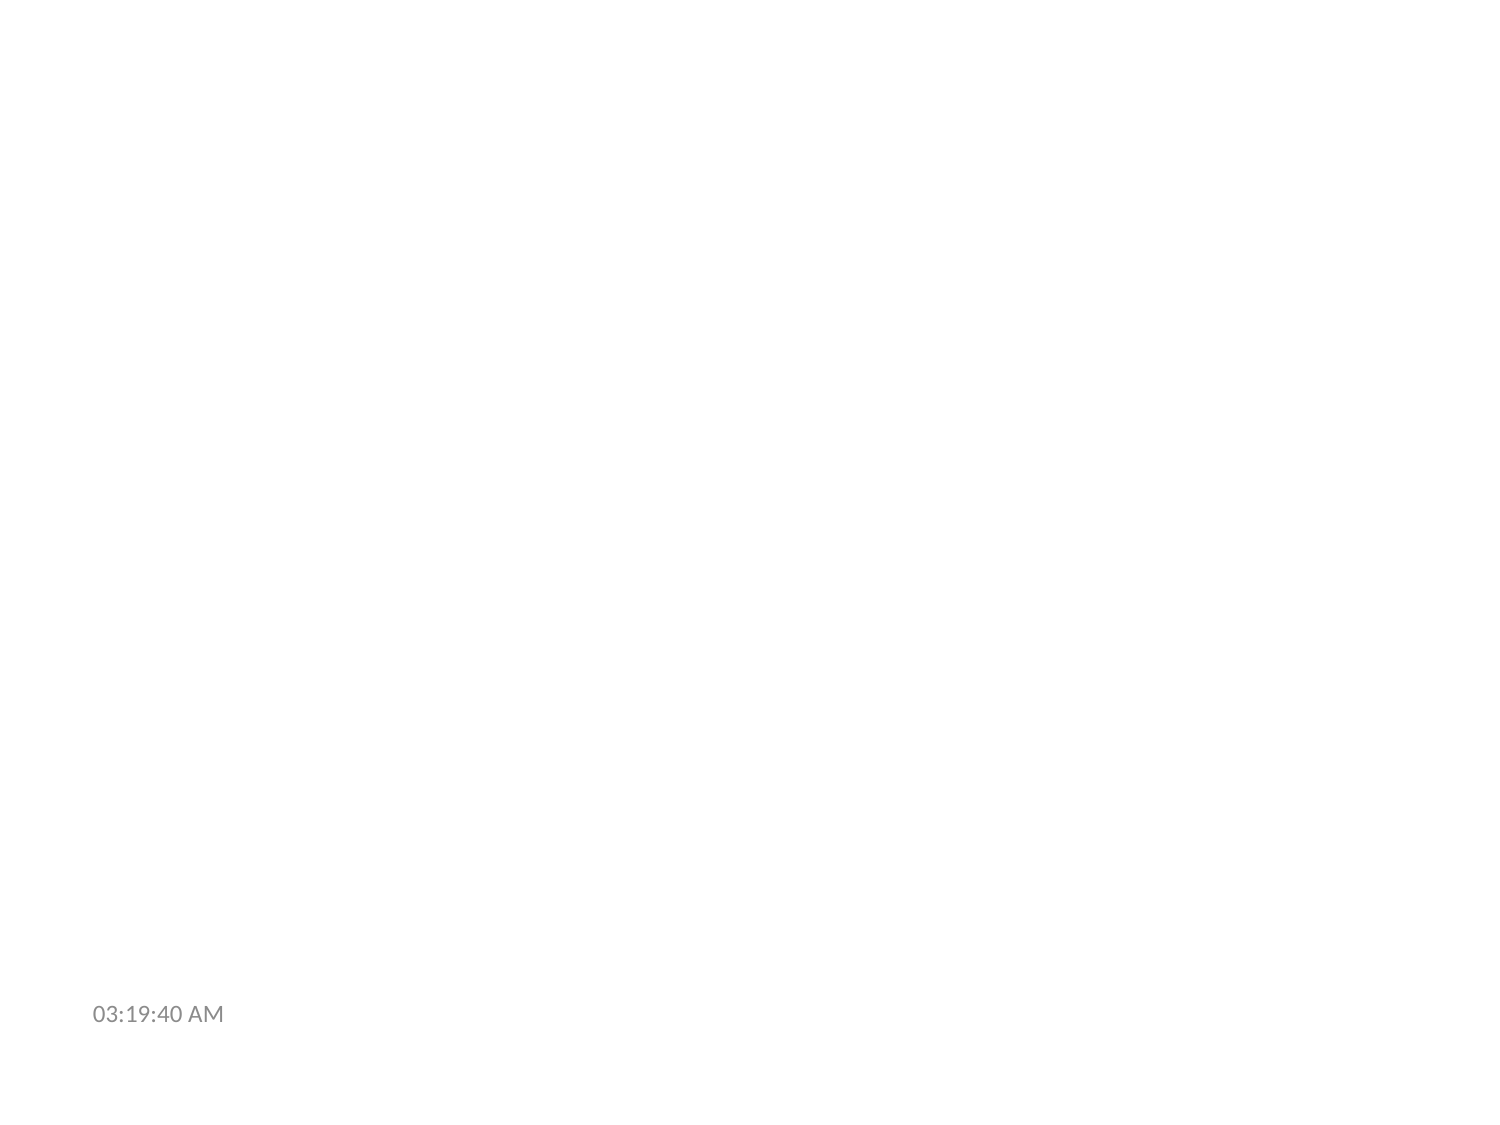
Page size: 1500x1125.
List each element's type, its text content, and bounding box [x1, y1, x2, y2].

text_box 3:35:09 PM [77, 982, 428, 1043]
